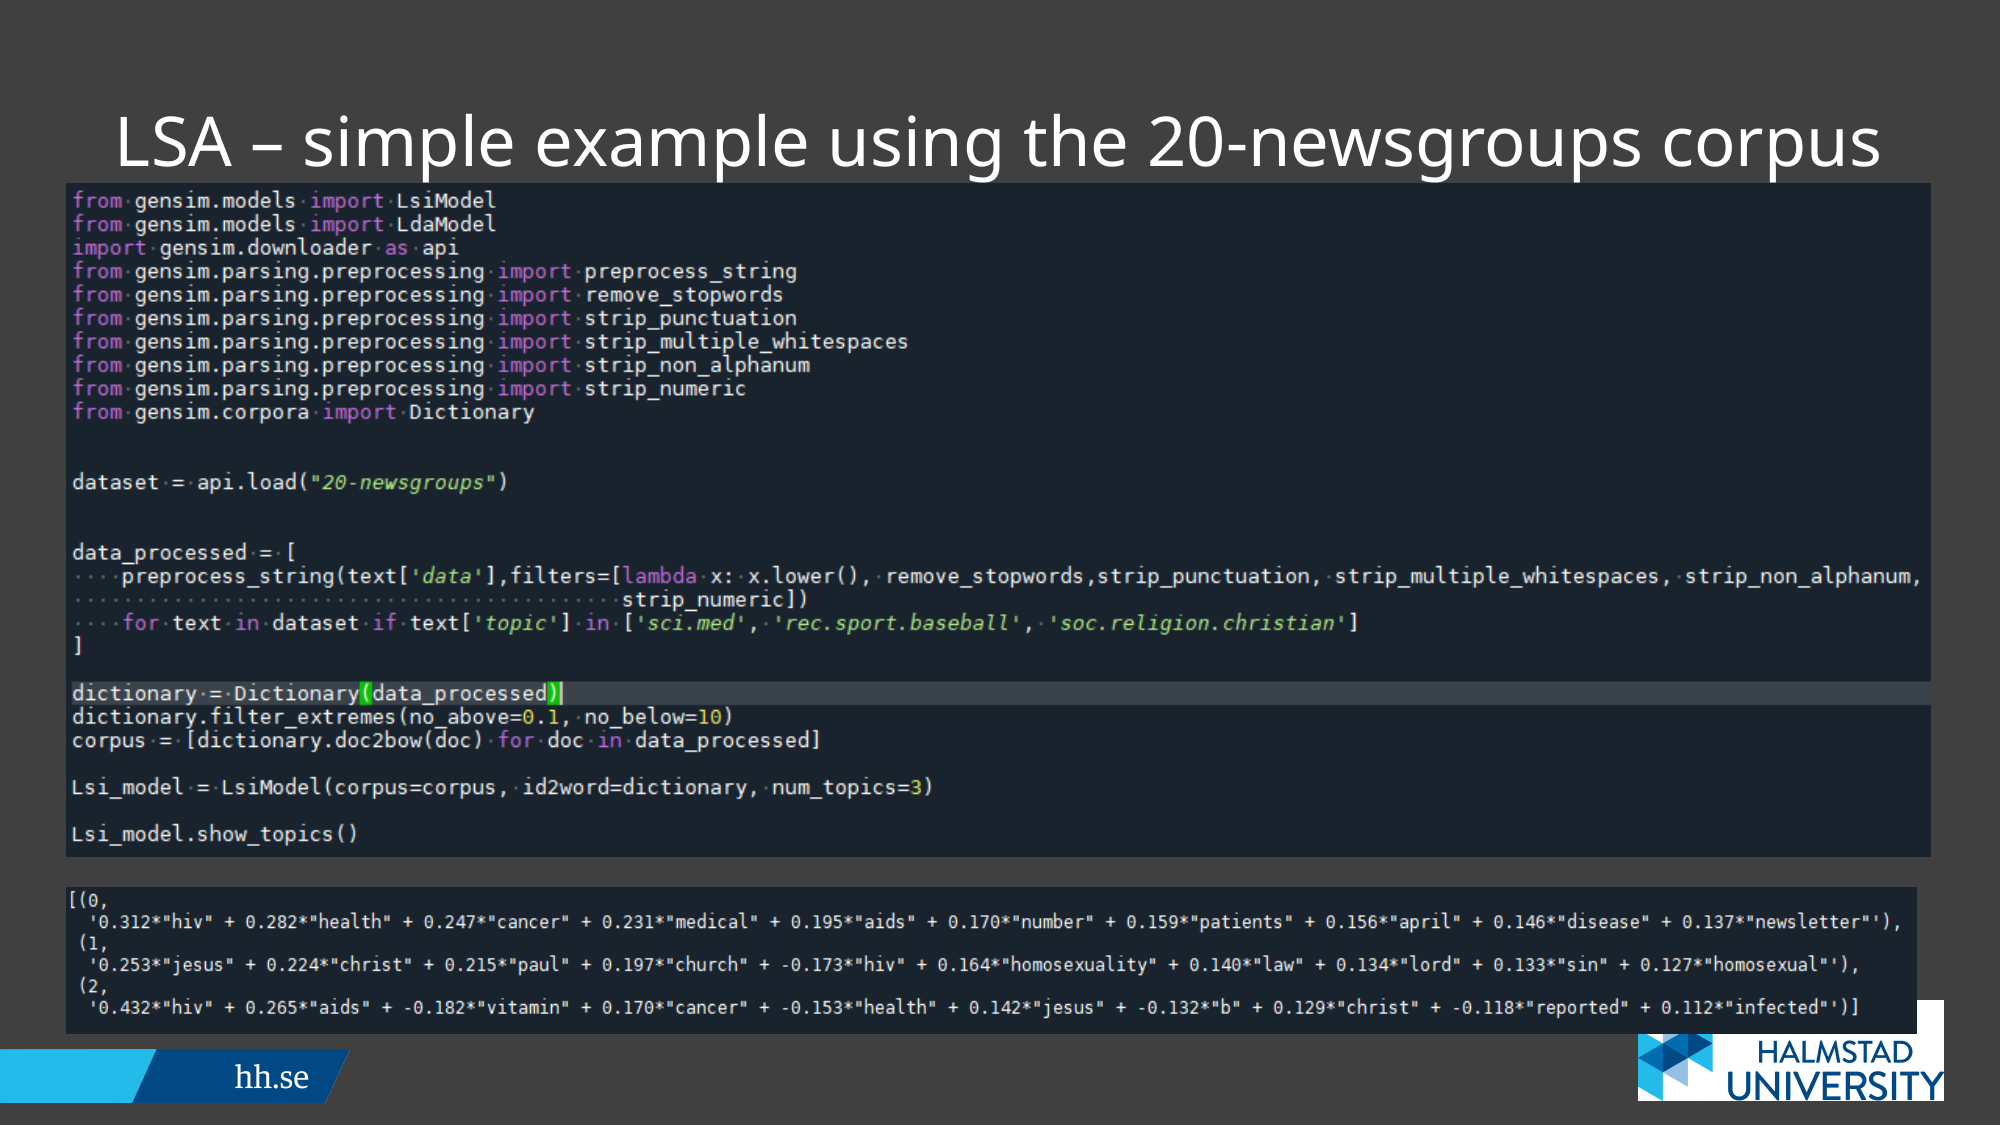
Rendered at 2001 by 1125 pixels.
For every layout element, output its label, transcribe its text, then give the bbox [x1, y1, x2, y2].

picture [66, 182, 1931, 857]
picture [0, 1049, 350, 1103]
picture [66, 887, 1944, 1101]
title LSA – simple example using the 20-newsgroups corpus [99, 44, 1931, 182]
